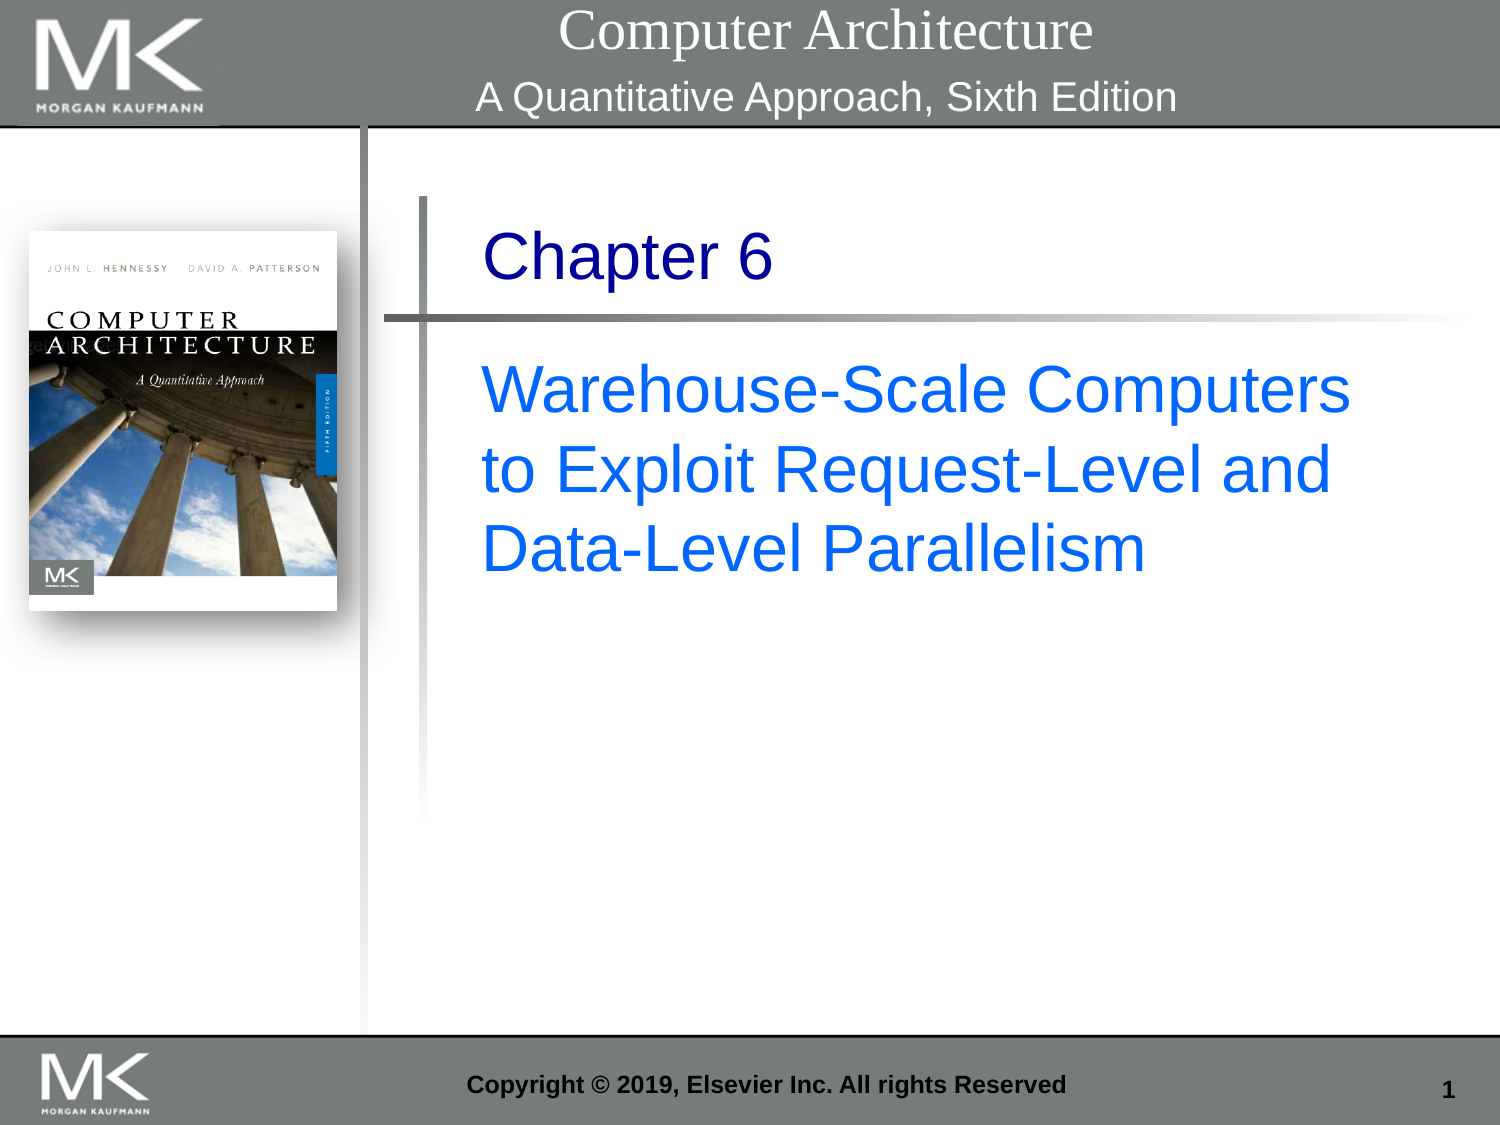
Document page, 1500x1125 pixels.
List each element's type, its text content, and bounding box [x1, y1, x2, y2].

text_box Computer Architecture A Quantitative Approach, Sixth Edition [460, 0, 1193, 127]
picture [29, 1046, 160, 1123]
footer Copyright © 2019, Elsevier Inc. All rights Reserved [170, 1046, 1365, 1106]
text_box Chapter 6 [467, 205, 791, 301]
picture [17, 8, 220, 126]
text_box Warehouse-Scale Computers to Exploit Request-Level and Data-Level Parallelism [466, 337, 1424, 593]
picture [29, 231, 337, 611]
